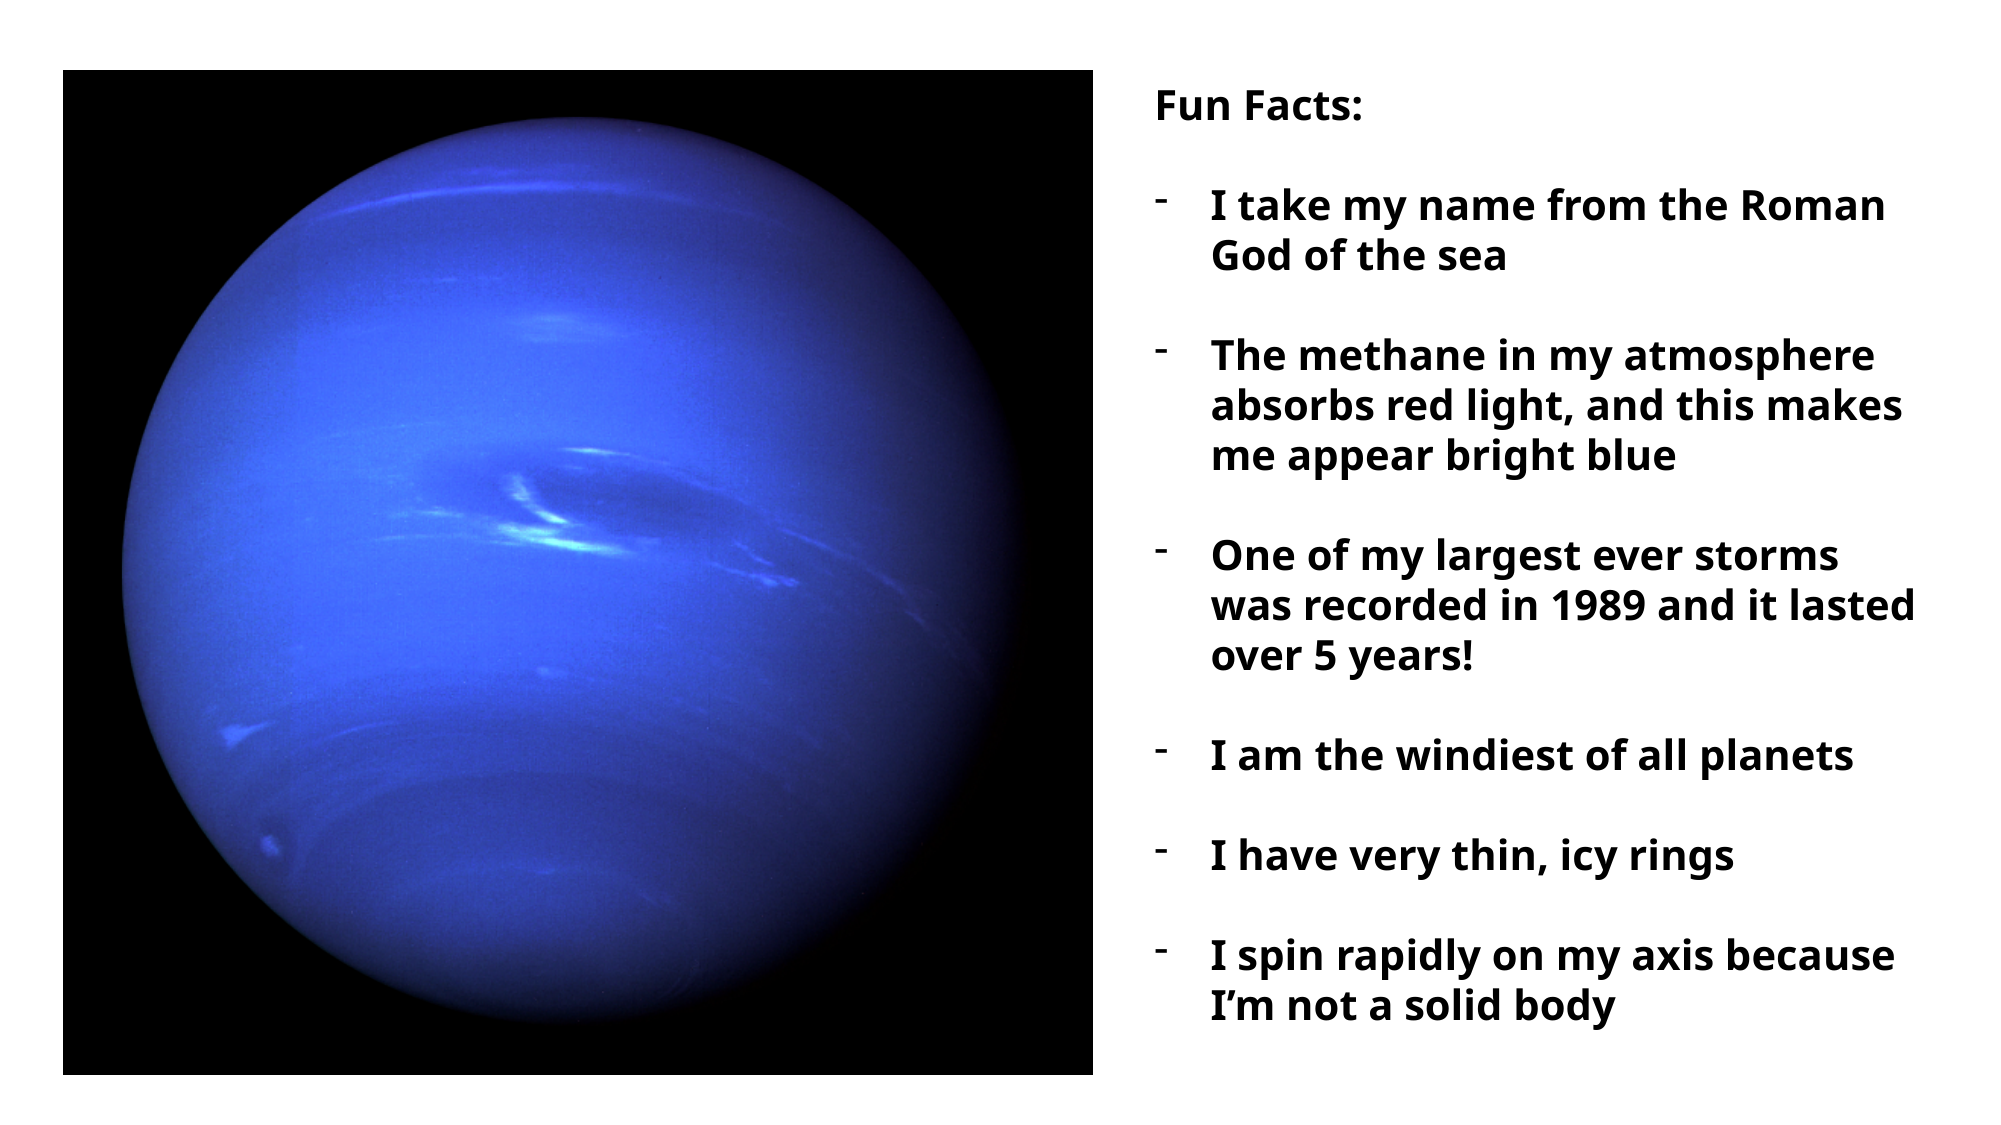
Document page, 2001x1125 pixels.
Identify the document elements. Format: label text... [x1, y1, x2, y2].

picture [46, 41, 1110, 1104]
text_box Fun Facts: I take my name from the Roman God of the sea The methane in my atmosphere absorbs red light, and this makes me appear bright blue One of my largest ever storms was recorded in 1989 and it lasted over 5 years! I am the windiest of all planets I have very thin, icy rings I spin rapidly on my axis because I’m not a solid body [1139, 71, 1934, 1037]
